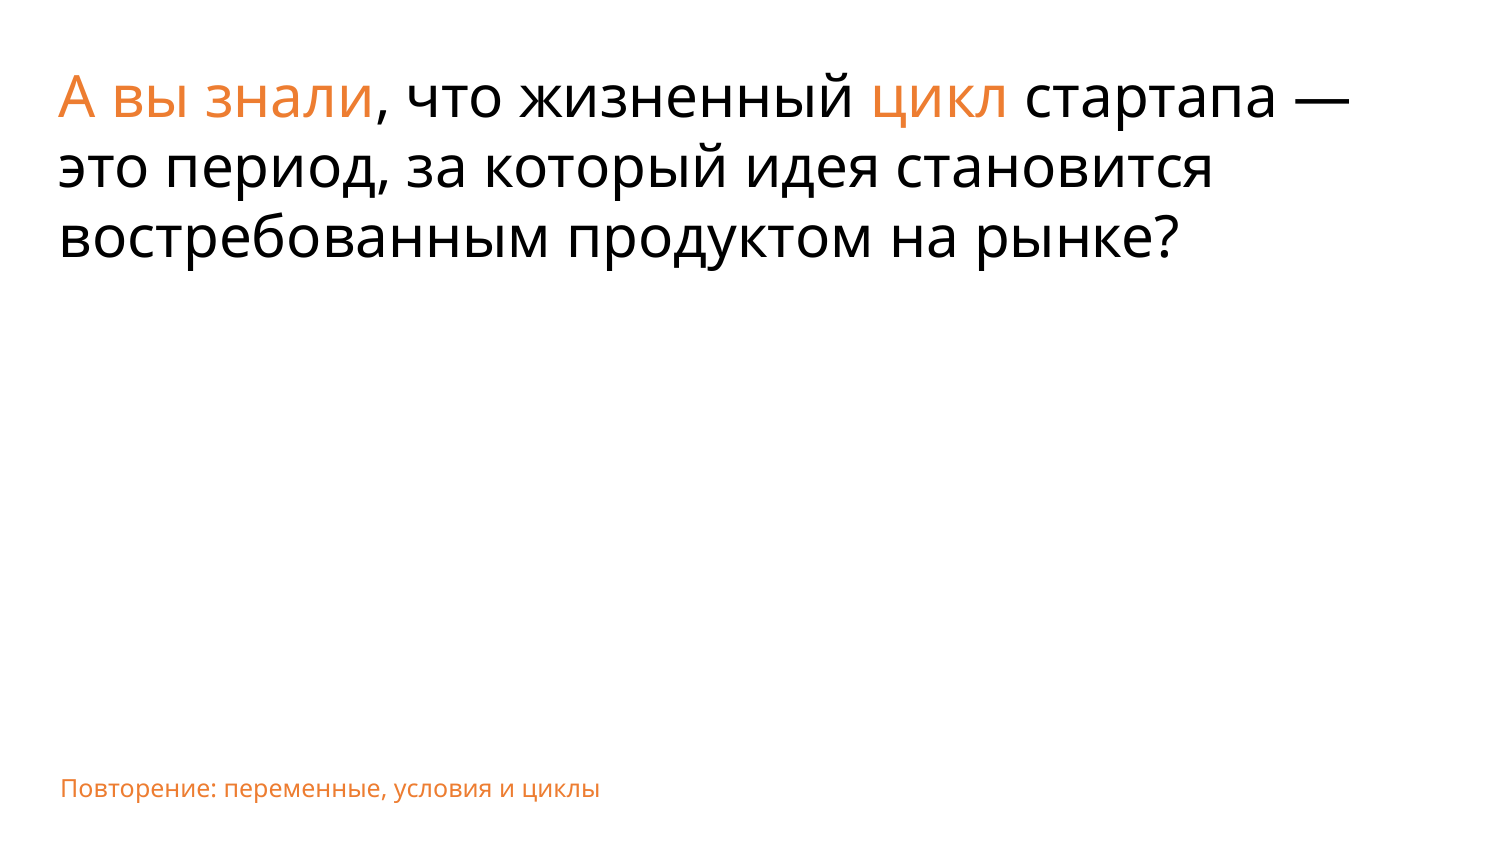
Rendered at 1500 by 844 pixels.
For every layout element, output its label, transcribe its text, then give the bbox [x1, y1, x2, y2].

text_box А вы знали, что жизненный цикл стартапа ― это период, за который идея становится востребованным продуктом на рынке? [58, 58, 1441, 306]
subtitle Повторение: переменные, условия и циклы [60, 767, 1233, 813]
